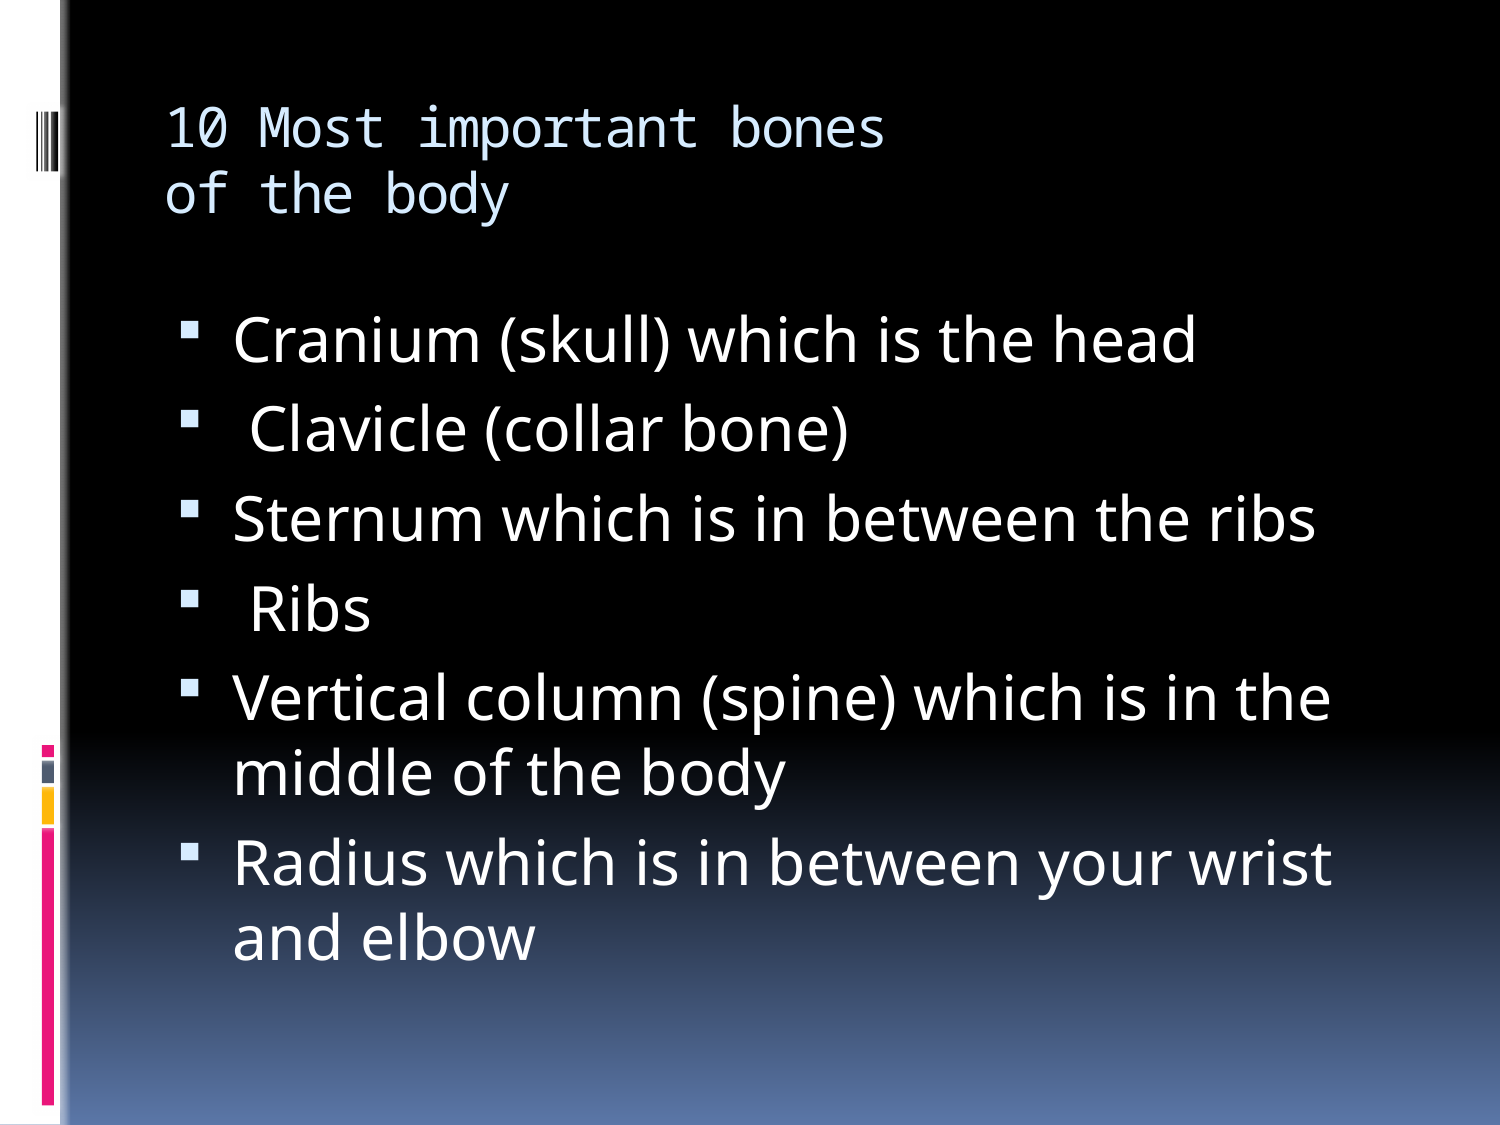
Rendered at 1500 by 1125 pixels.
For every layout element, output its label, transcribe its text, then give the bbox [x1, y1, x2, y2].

title 10 Most important bones of the body [150, 83, 1425, 234]
list Cranium (skull) which is the head Clavicle (collar bone) Sternum which is in between the ribs Ribs Vertical column (spine) which is in the middle of the body Radius which is in between your wrist and elbow [150, 292, 1425, 1043]
